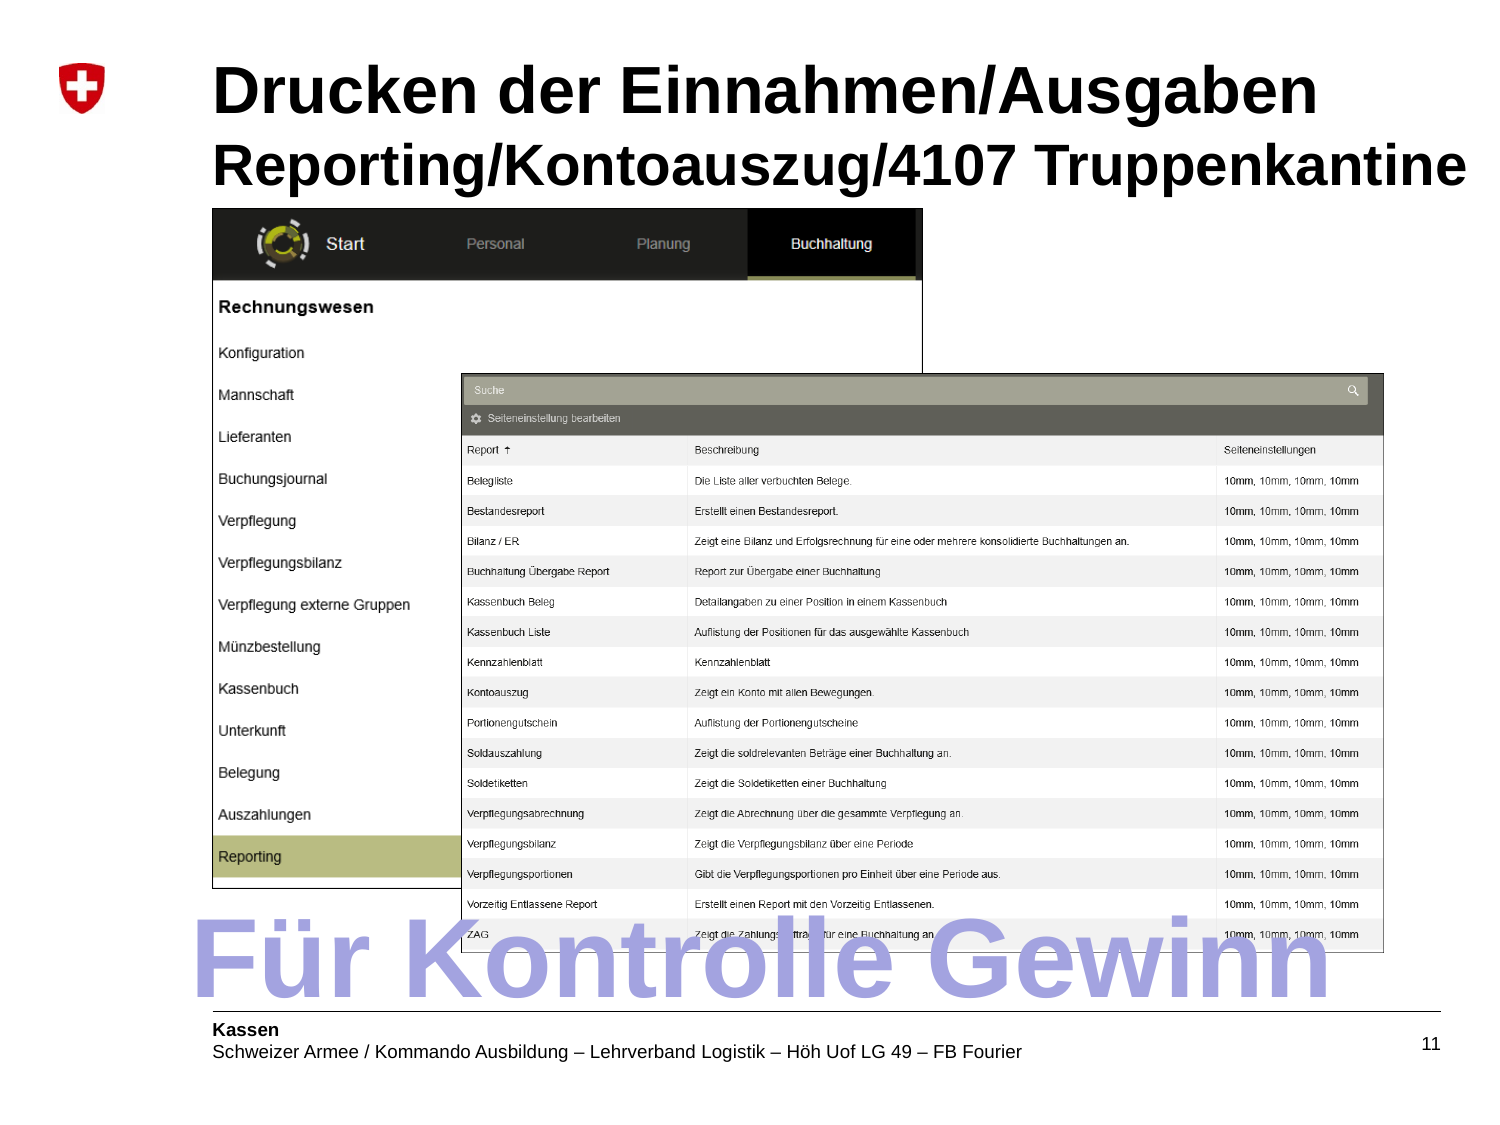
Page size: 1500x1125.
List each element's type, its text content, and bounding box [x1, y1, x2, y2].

title Drucken der Einnahmen/Ausgaben Reporting/Kontoauszug/4107 Truppenkantine [212, 46, 1500, 192]
text_box Für Kontrolle Gewinn [175, 877, 1350, 1028]
picture [212, 207, 1385, 954]
picture [59, 63, 105, 114]
